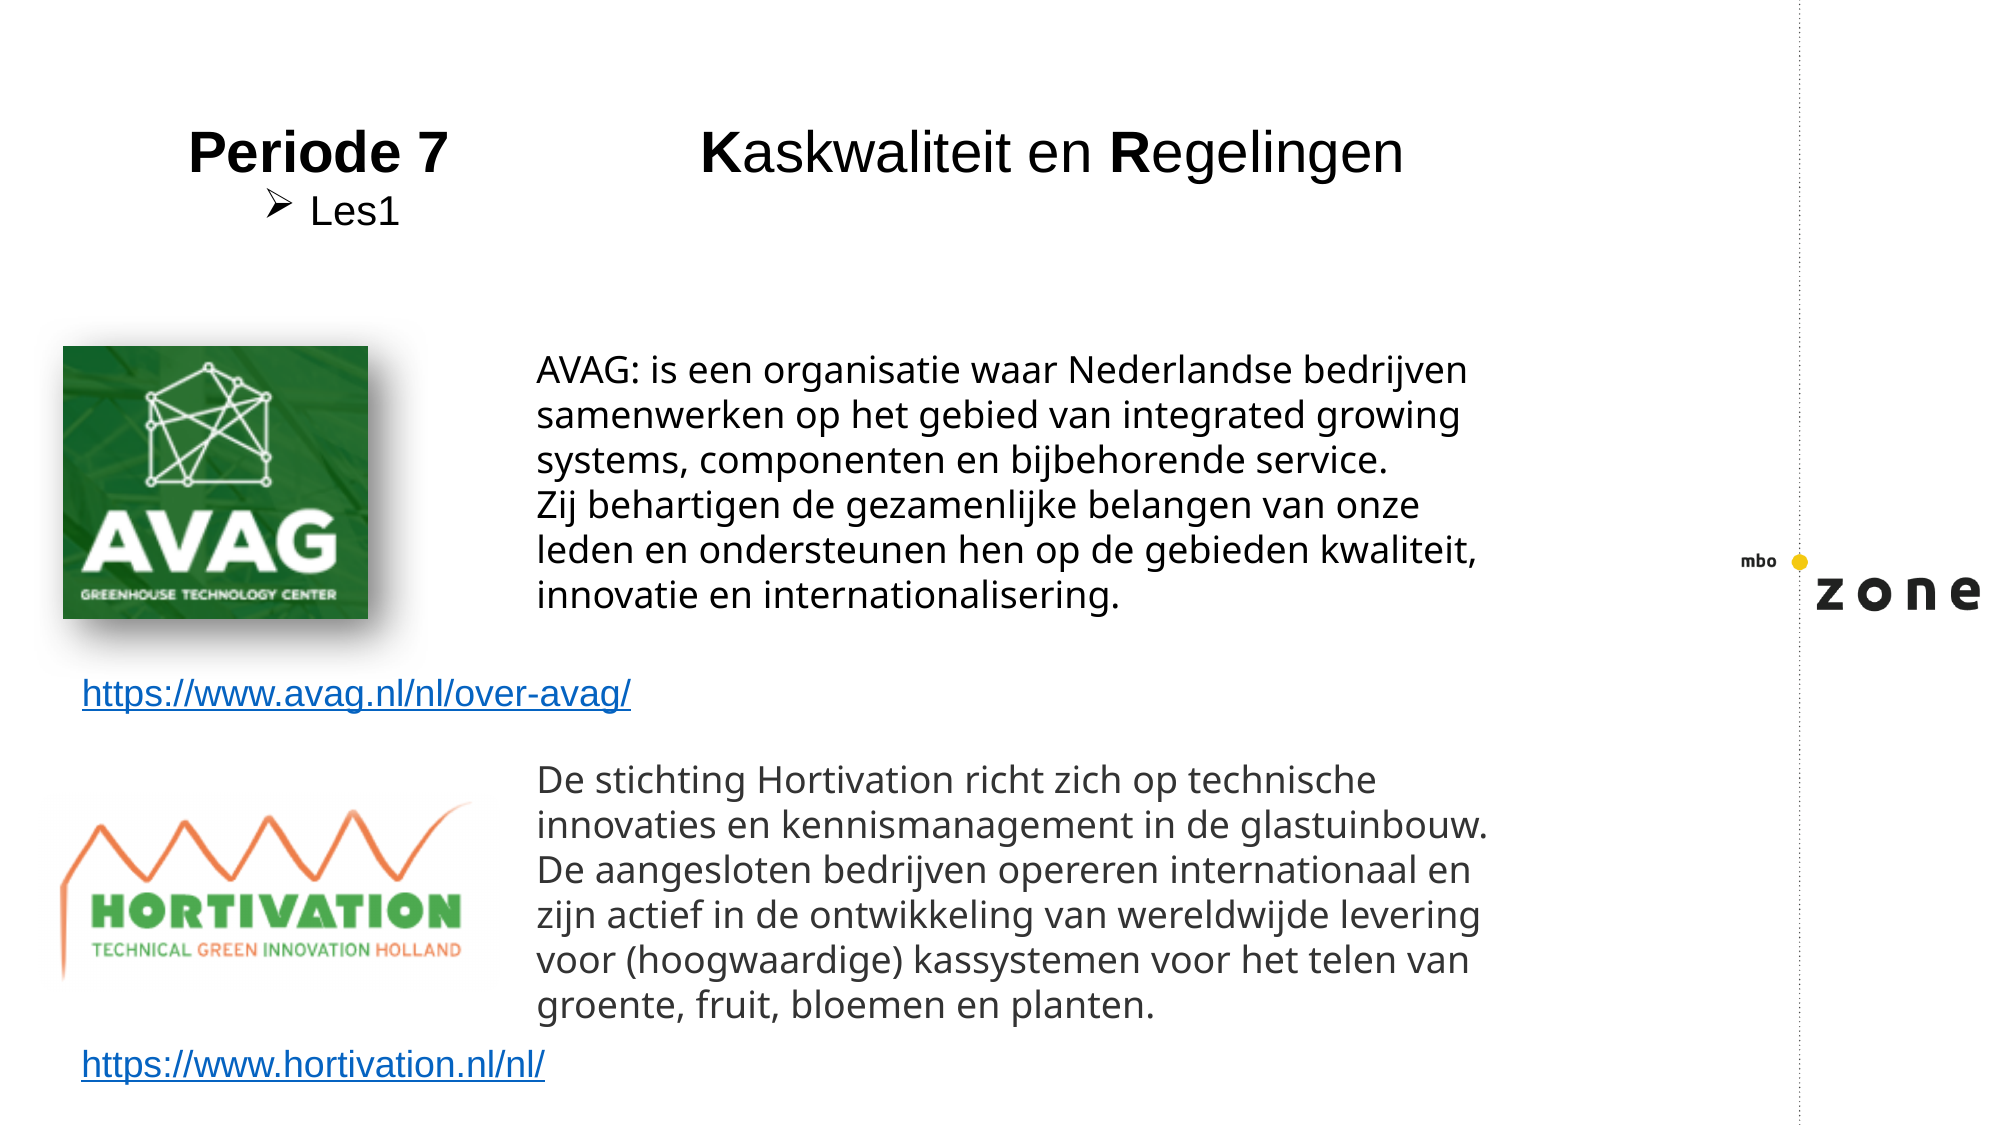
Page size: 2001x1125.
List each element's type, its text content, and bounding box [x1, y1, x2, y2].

picture [38, 792, 500, 993]
text_box Kaskwaliteit en Regelingen [686, 106, 1421, 192]
text_box Periode 7 Les1 [173, 106, 499, 242]
text_box https://www.hortivation.nl/nl/ [66, 1032, 561, 1093]
picture [1596, 0, 2001, 1125]
text_box https://www.avag.nl/nl/over-avag/ [67, 661, 647, 722]
text_box De stichting Hortivation richt zich op technische innovaties en kennismanagement in de glastuinbouw. De aangesloten bedrijven opereren internationaal en zijn actief in de ontwikkeling van wereldwijde levering voor (hoogwaardige) kassystemen voor het telen van groente, fruit, bloemen en planten. [521, 748, 1522, 1034]
text_box AVAG: is een organisatie waar Nederlandse bedrijven samenwerken op het gebied van integrated growing systems, componenten en bijbehorende service. Zij behartigen de gezamenlijke belangen van onze leden en ondersteunen hen op de gebieden kwaliteit, innovatie en internationalisering. [521, 338, 1522, 624]
picture [63, 346, 368, 619]
